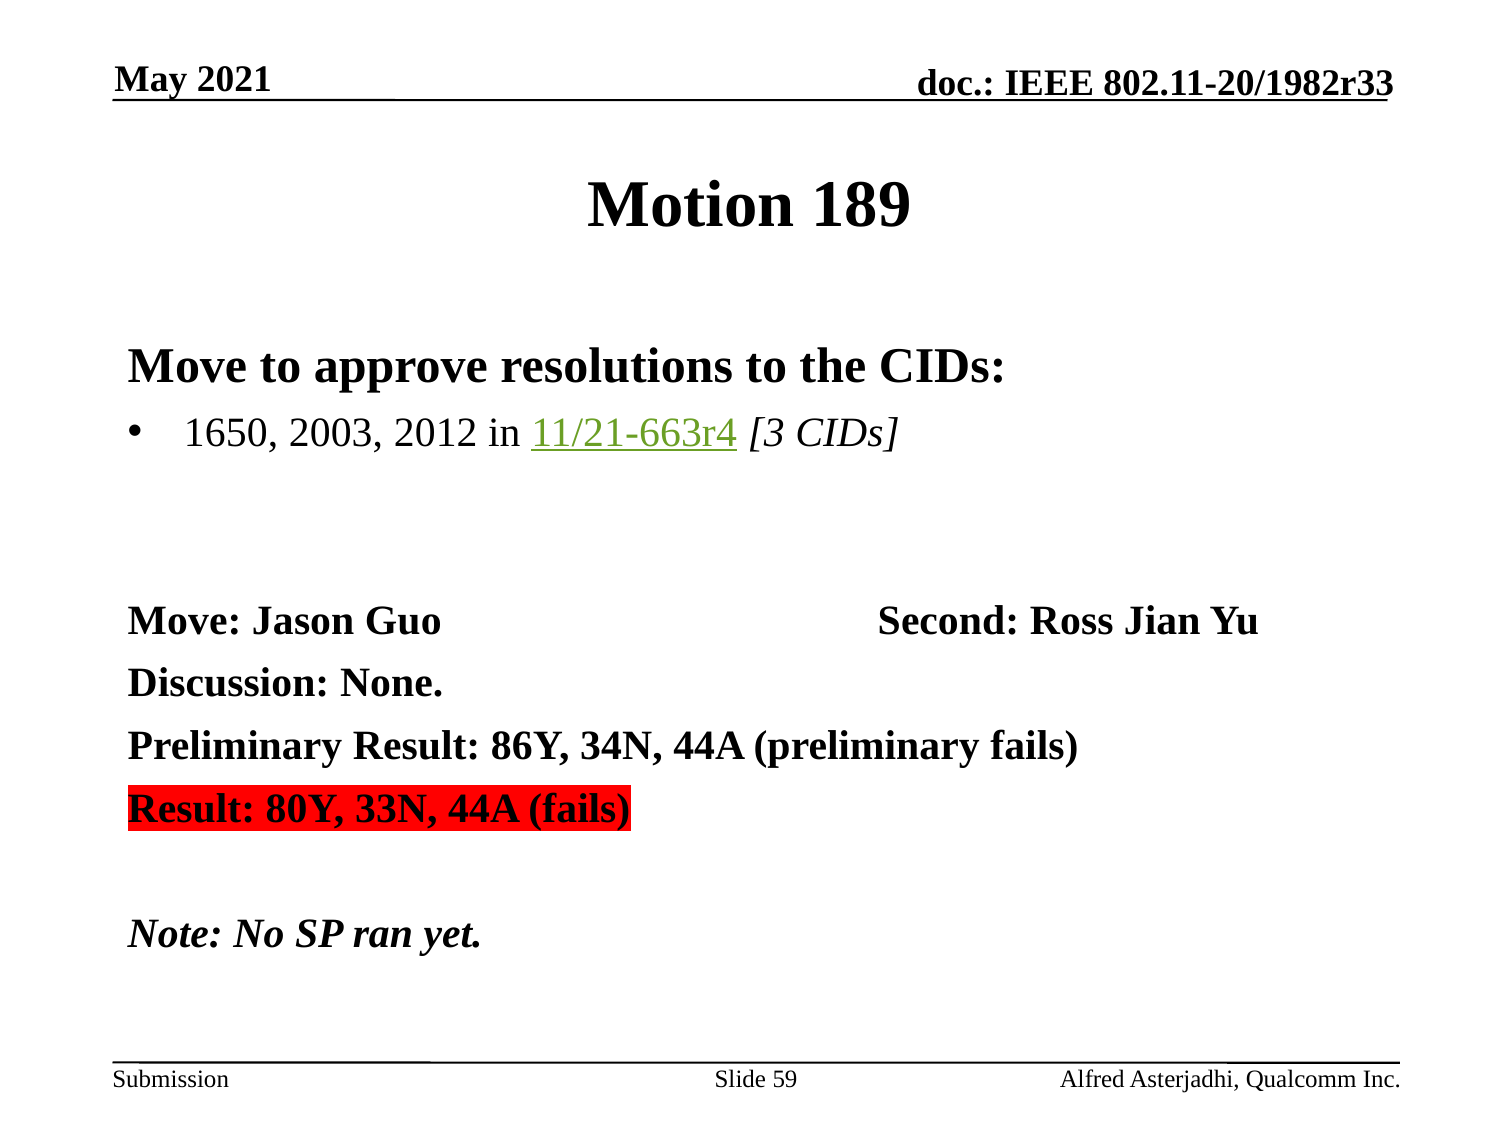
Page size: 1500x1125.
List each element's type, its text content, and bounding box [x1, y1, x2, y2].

slide_number Slide 59 [712, 1061, 800, 1123]
title Motion 189 [112, 112, 1388, 288]
footer Alfred Asterjadhi, Qualcomm Inc. [878, 1061, 1402, 1093]
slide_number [114, 54, 423, 100]
list Move to approve resolutions to the CIDs: 1650, 2003, 2012 in 11/21-663r4 [3 CIDs] Move: Jason Guo Second: Ross Jian Yu Discussion: None. Preliminary Result: 86Y, 34N, 44A (preliminary fails) Result: 80Y, 33N, 44A (fails) Note: No SP ran yet. [112, 324, 1388, 1000]
